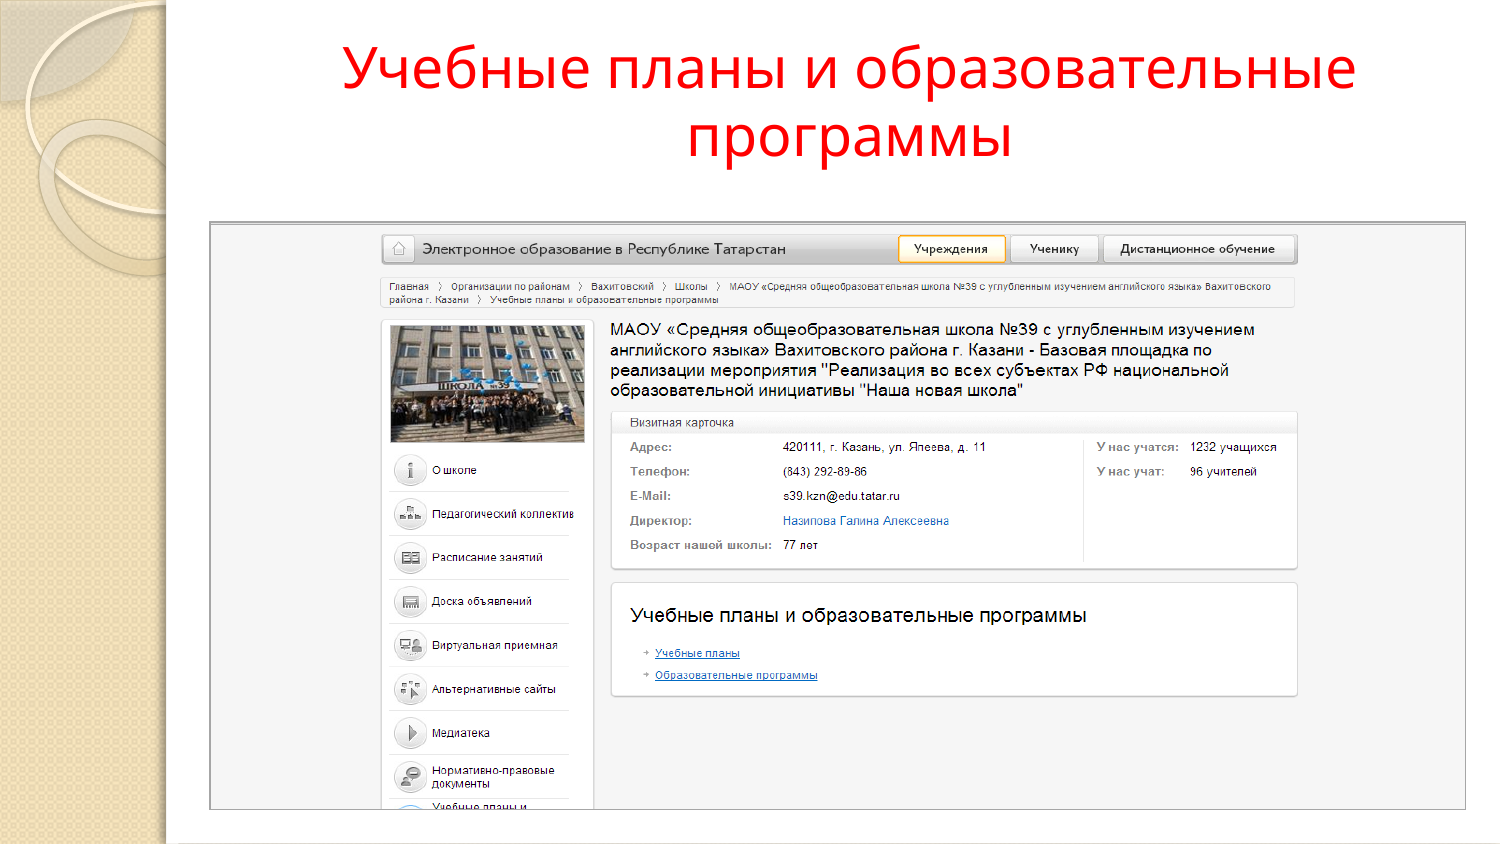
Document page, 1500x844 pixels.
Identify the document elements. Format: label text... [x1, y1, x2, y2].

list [210, 222, 1466, 809]
title Учебные планы и образовательные программы [235, 23, 1466, 176]
